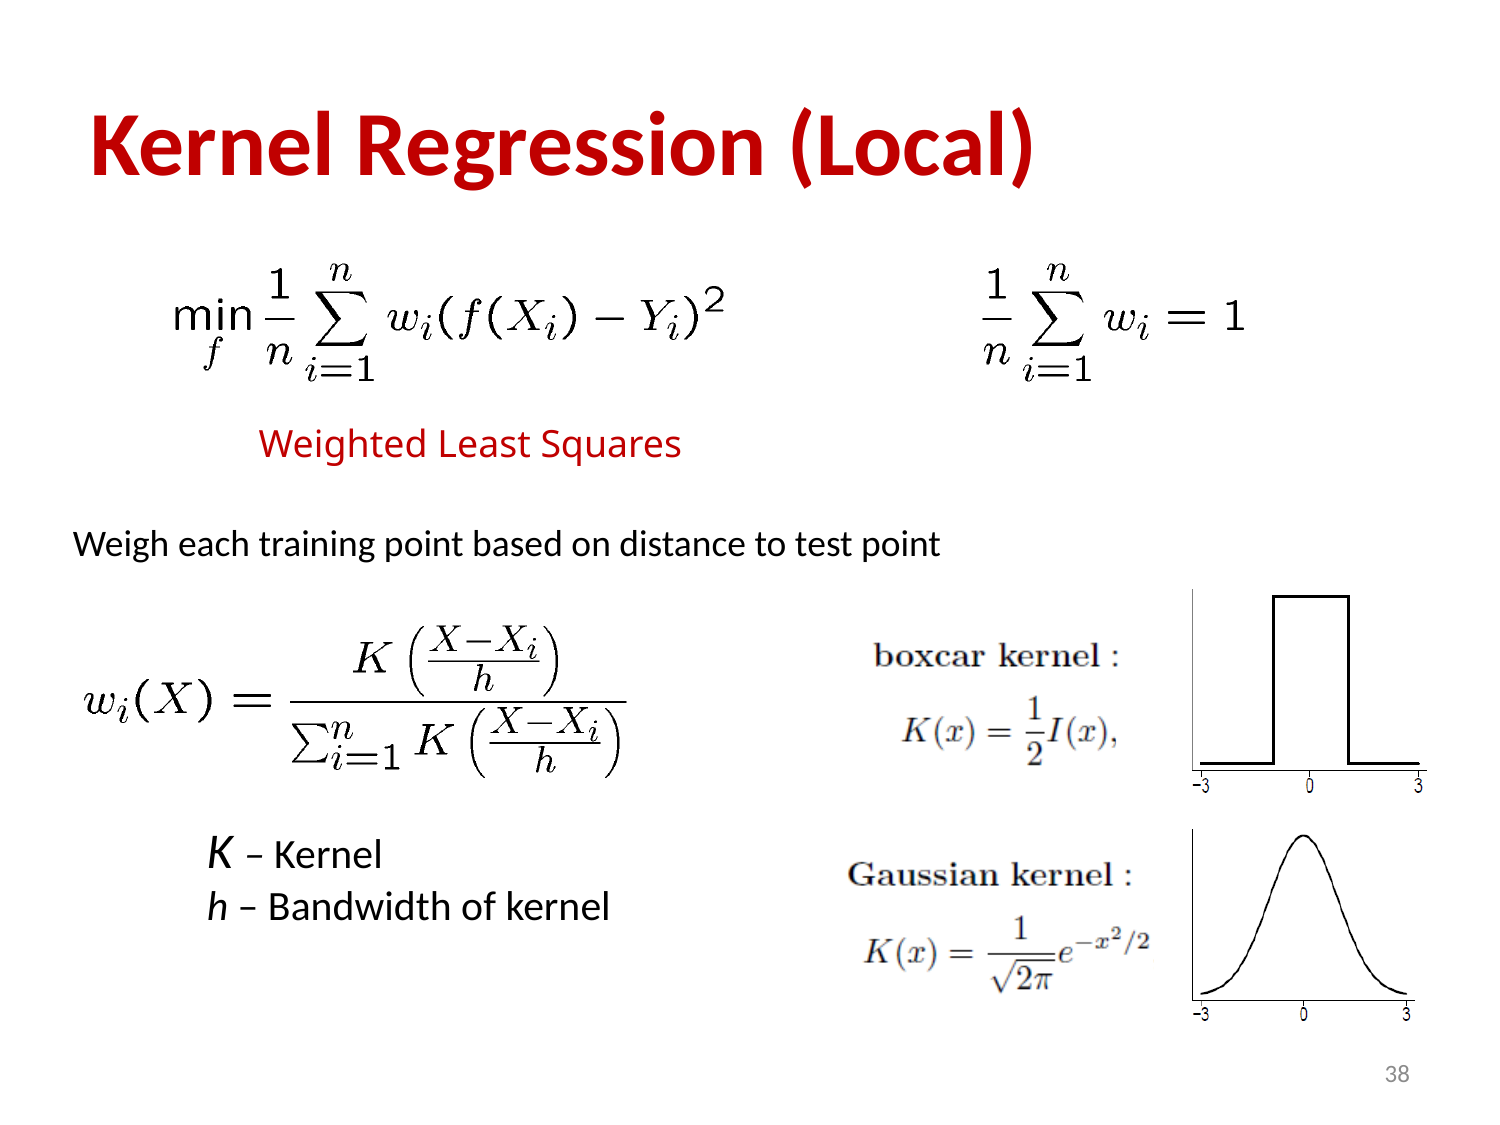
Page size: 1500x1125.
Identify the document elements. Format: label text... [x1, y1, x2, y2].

picture [981, 262, 1246, 382]
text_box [52, 511, 963, 938]
slide_number 38 [1074, 1042, 1425, 1103]
picture [174, 262, 724, 382]
title Kernel Regression (Local) [75, 45, 1425, 233]
text_box Weighted Least Squares [243, 412, 698, 473]
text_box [828, 574, 1438, 1033]
